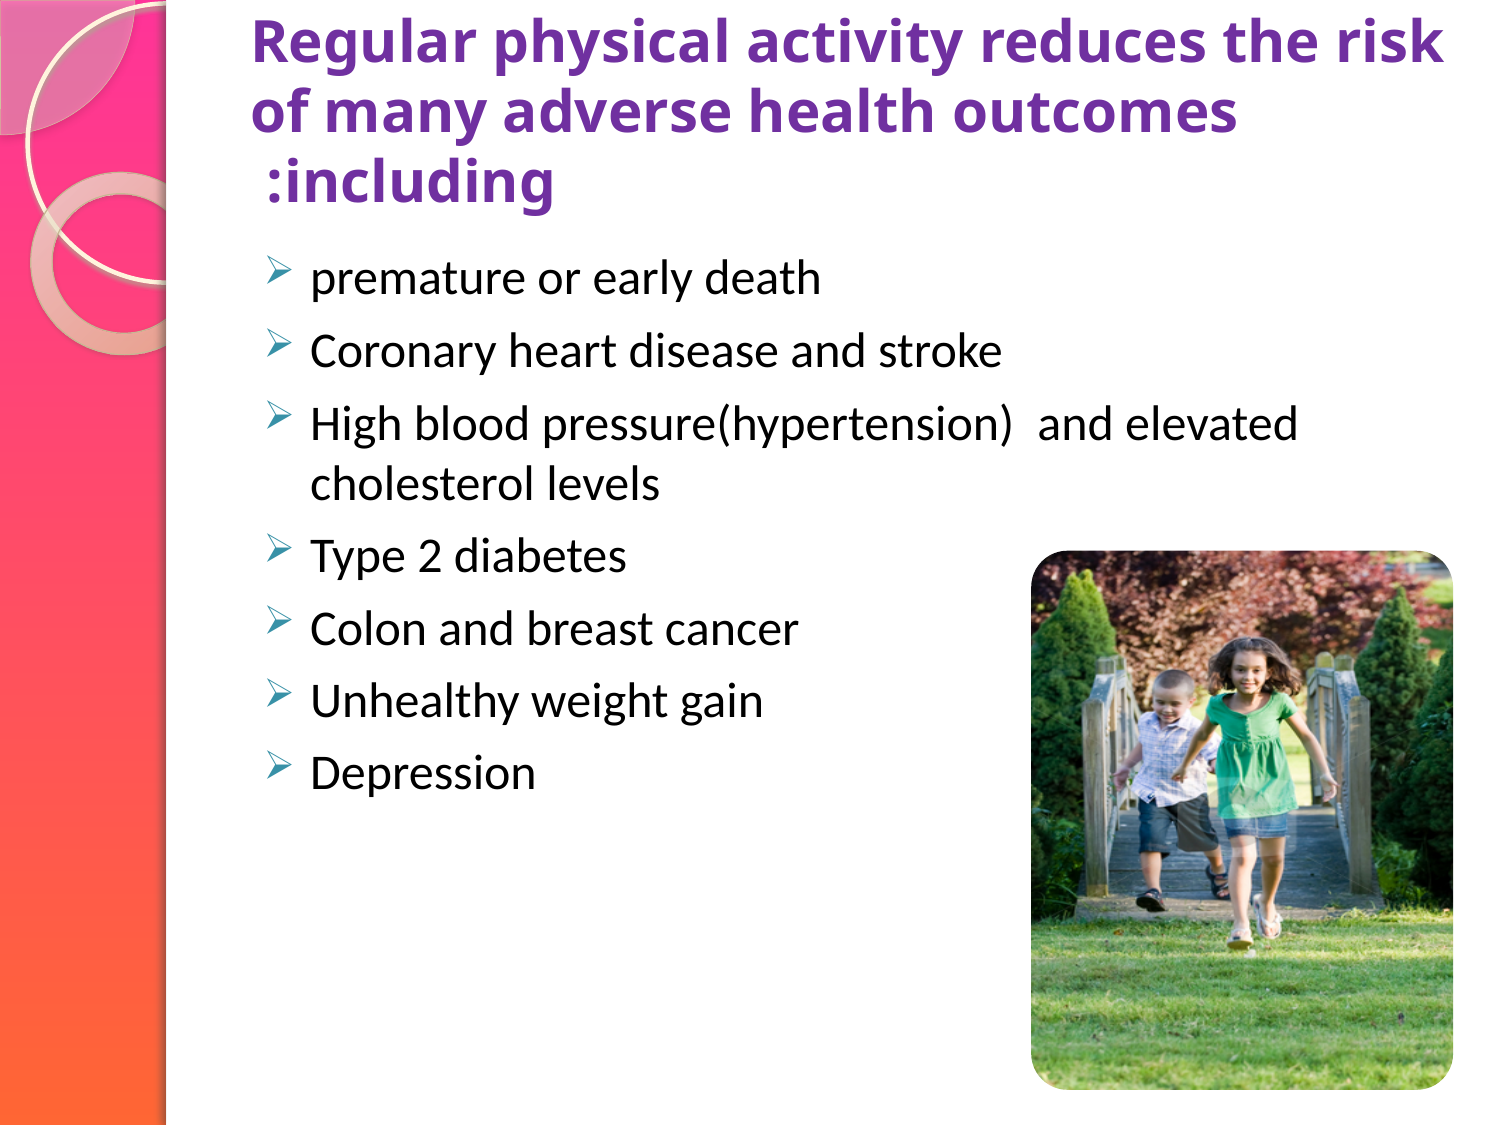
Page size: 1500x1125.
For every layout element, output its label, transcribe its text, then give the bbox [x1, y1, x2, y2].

picture [1030, 550, 1454, 1091]
title Regular physical activity reduces the risk of many adverse health outcomes including: [235, 45, 1466, 233]
list premature or early death Coronary heart disease and stroke High blood pressure(hypertension) and elevated cholesterol levels Type 2 diabetes Colon and breast cancer Unhealthy weight gain Depression [235, 237, 1466, 1025]
